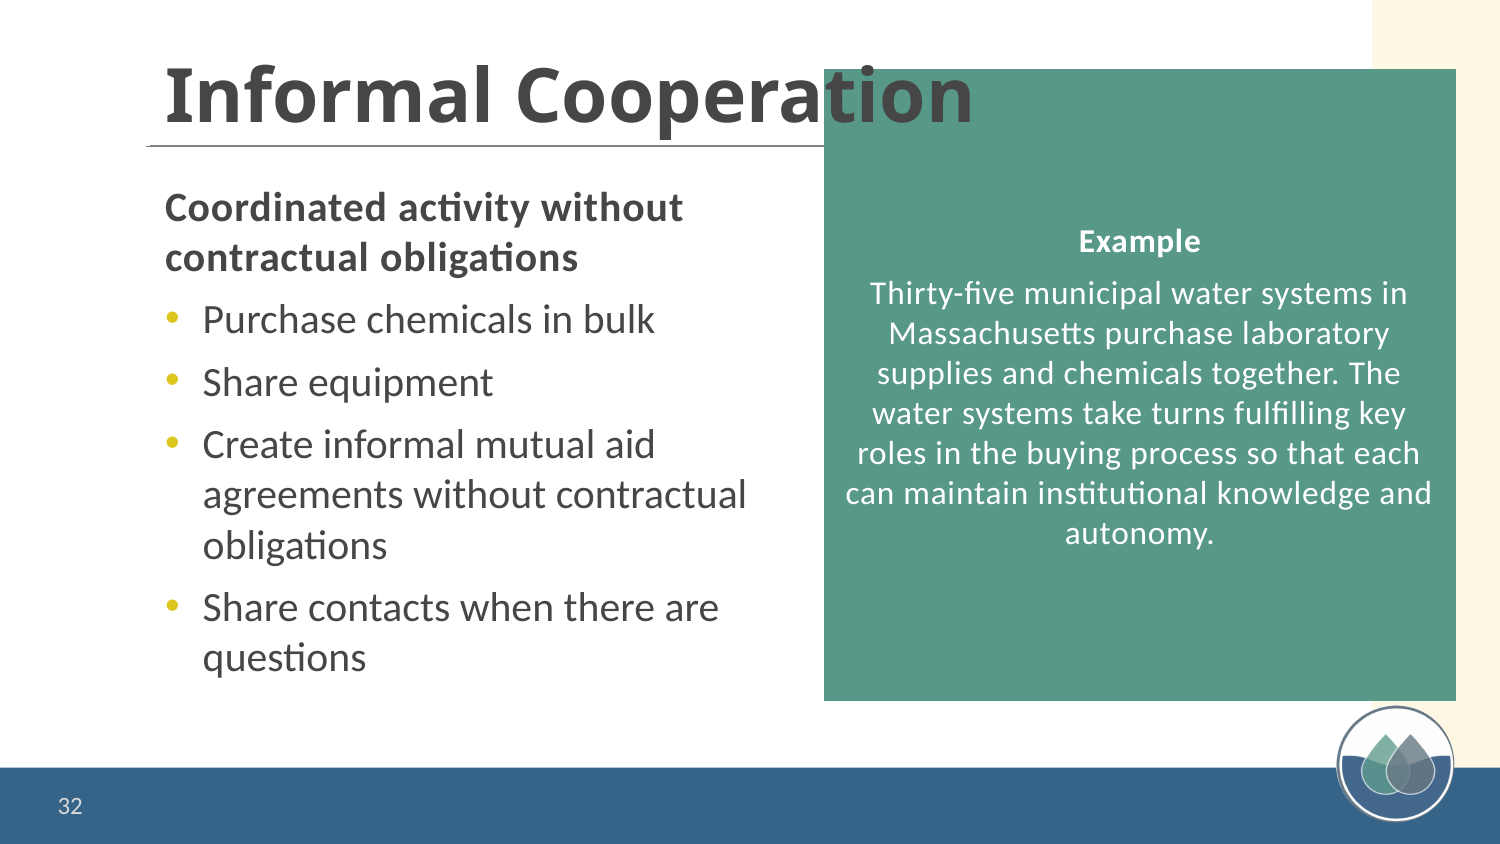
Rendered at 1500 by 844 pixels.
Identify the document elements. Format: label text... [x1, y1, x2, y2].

list Example Thirty-five municipal water systems in Massachusetts purchase laboratory supplies and chemicals together. The water systems take turns fulfilling key roles in the buying process so that each can maintain institutional knowledge and autonomy. [824, 69, 1456, 701]
list Coordinated activity without contractual obligations Purchase chemicals in bulk Share equipment Create informal mutual aid agreements without contractual obligations Share contacts when there are questions [150, 171, 775, 734]
title Informal Cooperation [150, 21, 1373, 146]
slide_number 32 [16, 782, 124, 828]
